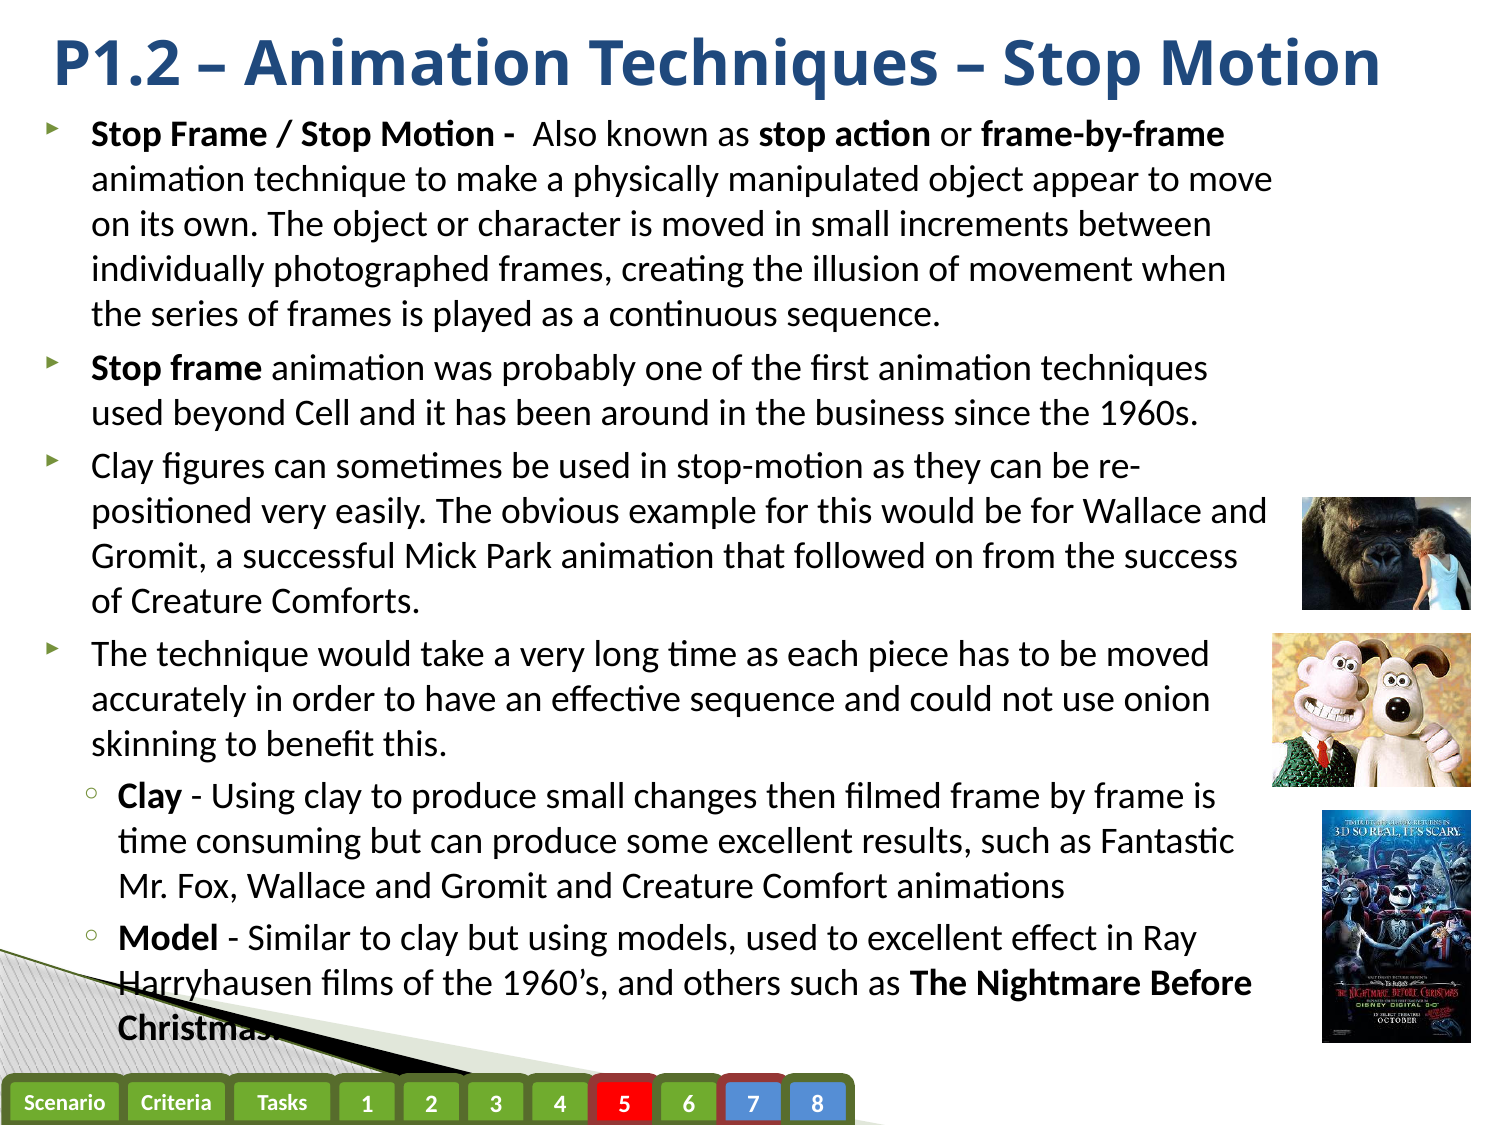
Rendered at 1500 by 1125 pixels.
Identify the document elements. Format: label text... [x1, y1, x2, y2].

text_box P1.2 – Animation Techniques – Stop Motion [37, 19, 1471, 102]
picture [1322, 810, 1471, 1043]
picture [1301, 497, 1471, 610]
list Stop Frame / Stop Motion - Also known as stop action or frame-by-frame animation technique to make a physically manipulated object appear to move on its own. The object or character is moved in small increments between individually photographed frames, creating the illusion of movement when the series of frames is played as a continuous sequence. Stop frame animation was probably one of the first animation techniques used beyond Cell and it has been around in the business since the 1960s. Clay figures can sometimes be used in stop-motion as they can be re-positioned very easily. The obvious example for this would be for Wallace and Gromit, a successful Mick Park animation that followed on from the success of Creature Comforts. The technique would take a very long time as each piece has to be moved accurately in order to have an effective sequence and could not use onion skinning to benefit this. Clay - Using clay to produce small changes then filmed frame by frame is time consuming but can produce some excellent results, such as Fantastic Mr. Fox, Wallace and Gromit and Creature Comfort animations Model - Similar to clay but using models, used to excellent effect in Ray Harryhausen films of the 1960’s, and others such as The Nightmare Before Christmas. [29, 101, 1294, 1102]
picture [1272, 633, 1471, 788]
